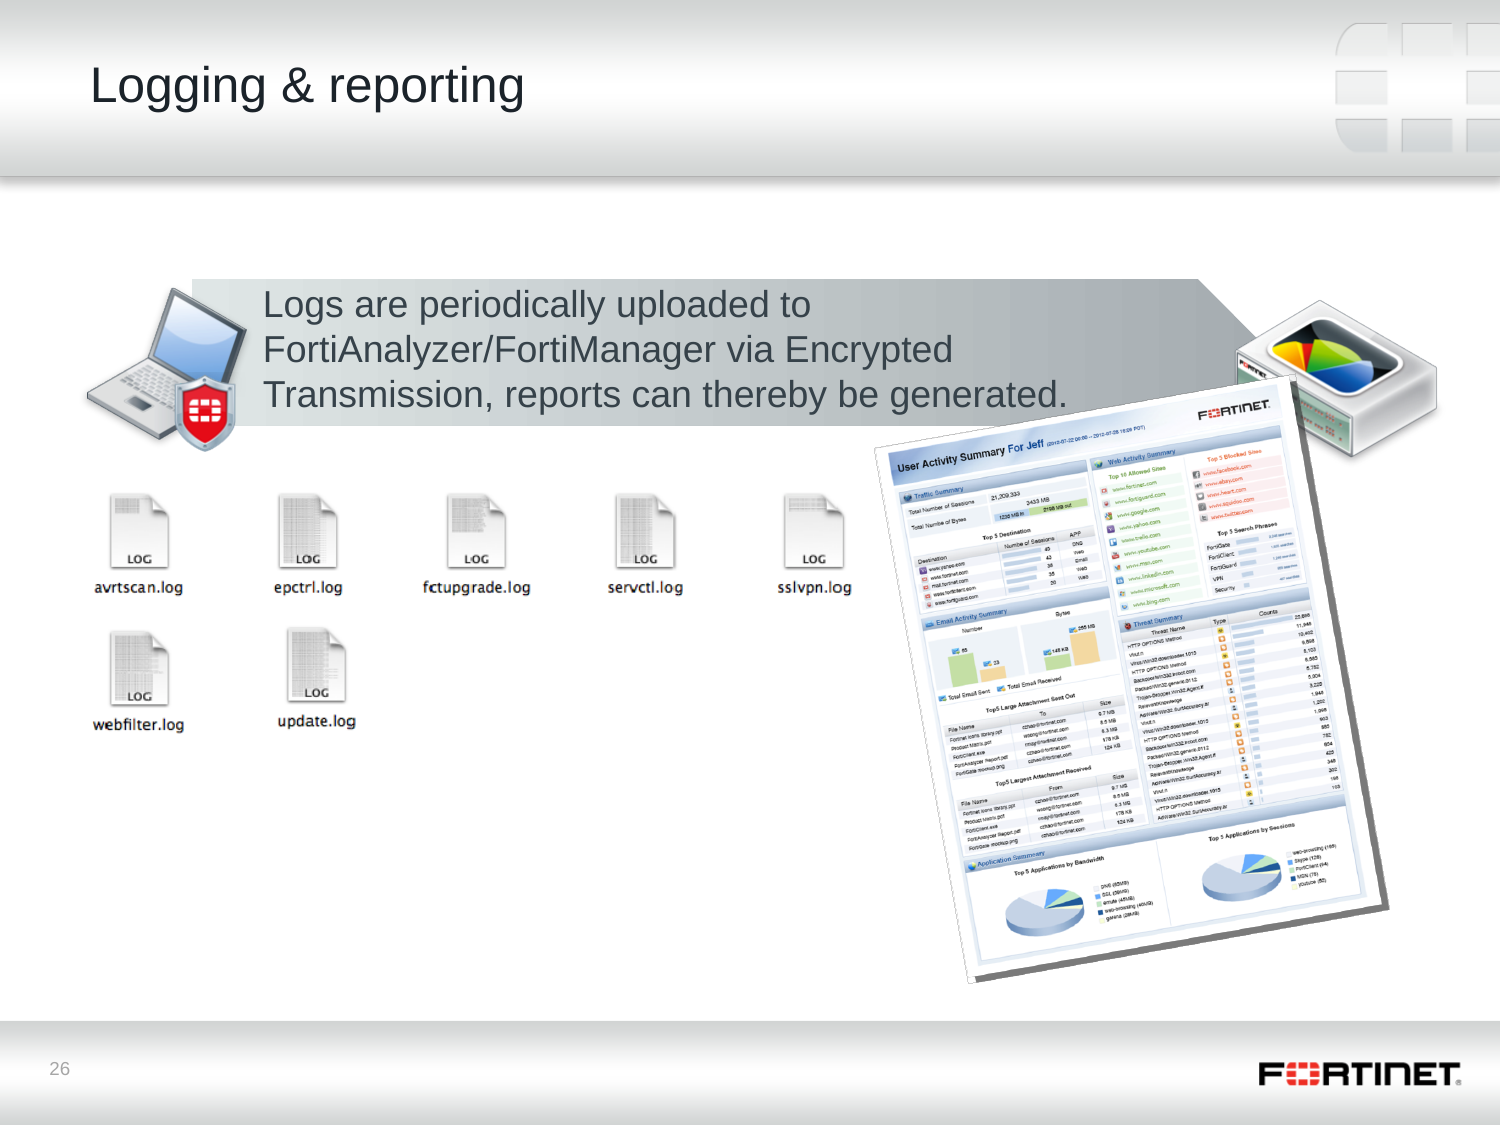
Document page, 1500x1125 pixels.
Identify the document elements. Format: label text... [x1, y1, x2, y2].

text_box [1111, 278, 1217, 405]
text_box [191, 278, 248, 286]
title Logging & reporting [75, 45, 1425, 138]
picture [0, 0, 1500, 1125]
text_box Logs are periodically uploaded to FortiAnalyzer/FortiManager via Encrypted Transmission, reports can thereby be generated. [248, 273, 1111, 423]
